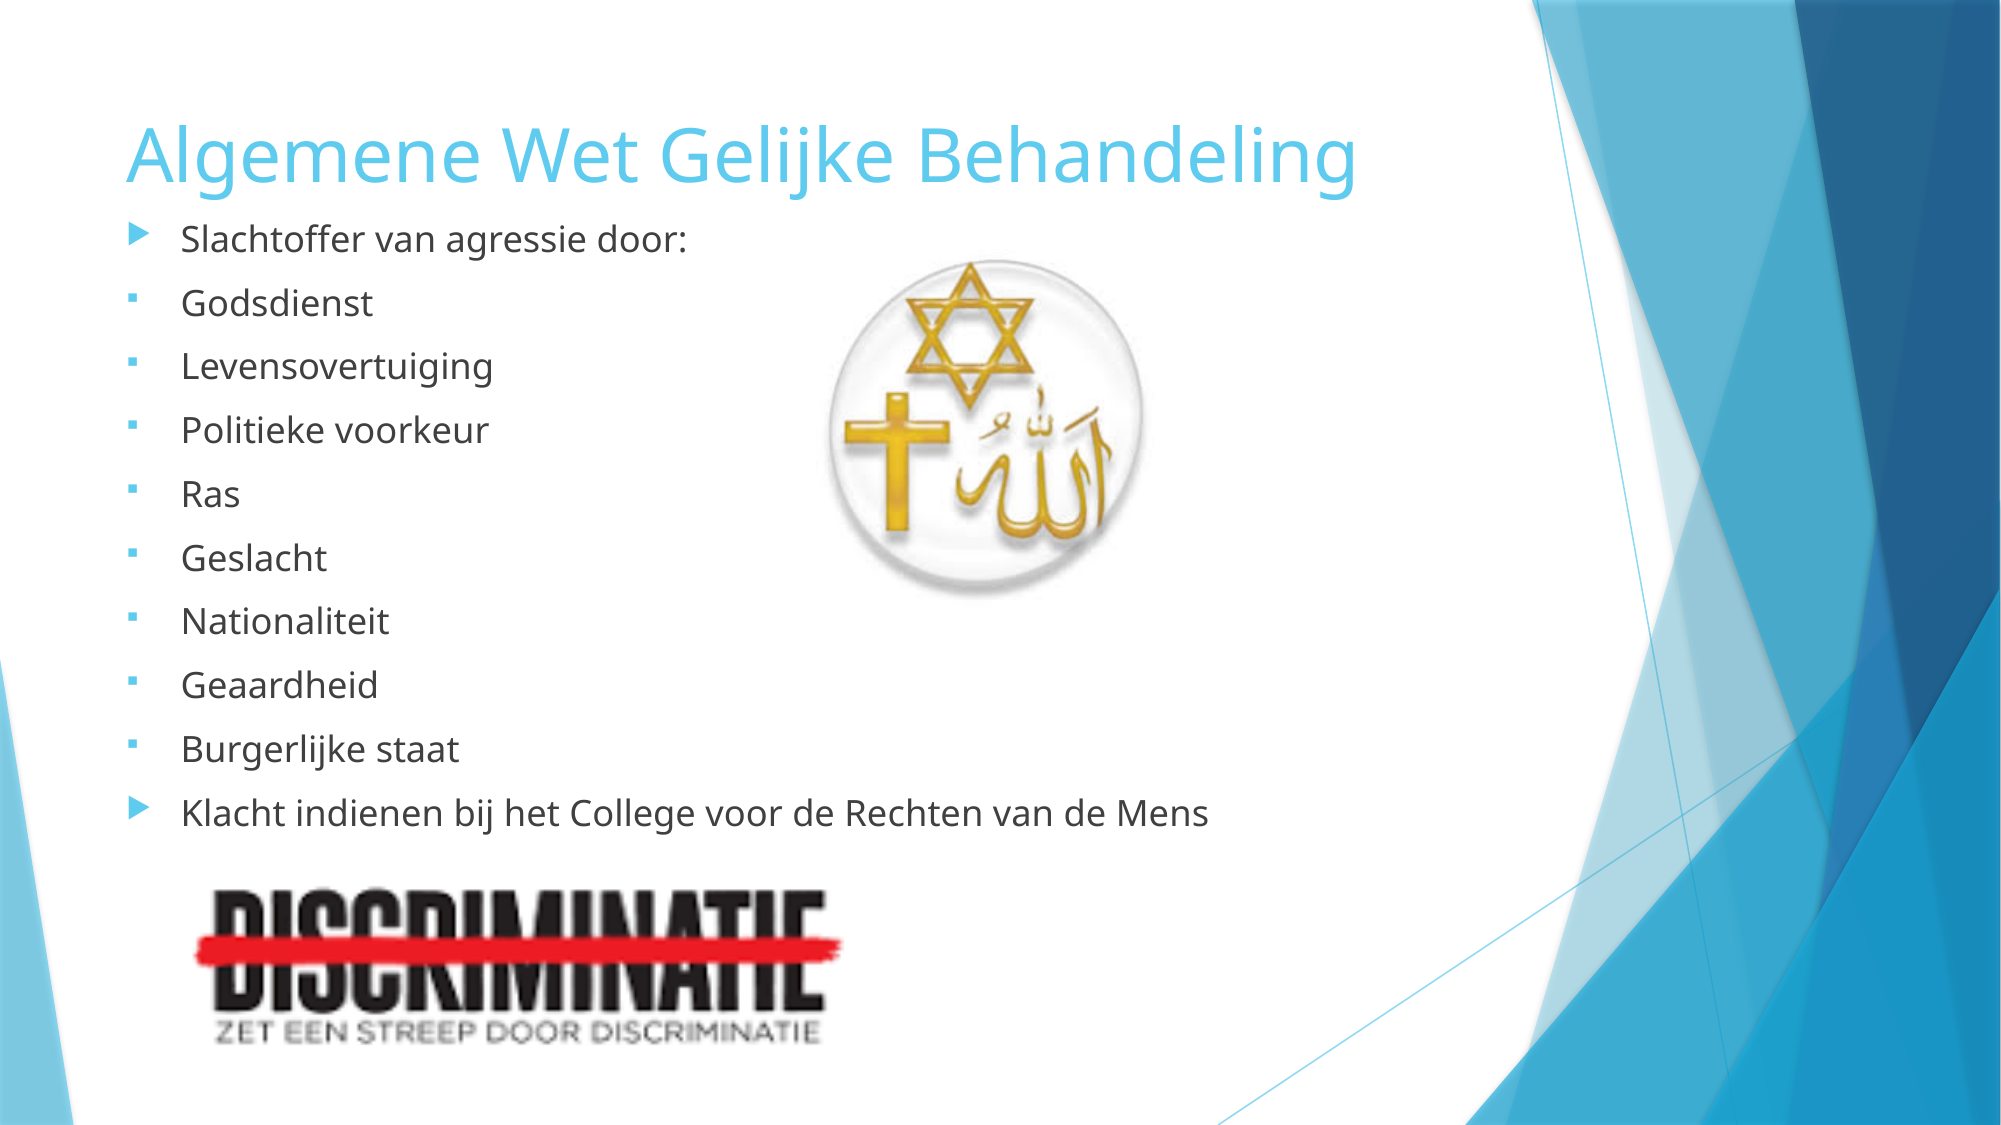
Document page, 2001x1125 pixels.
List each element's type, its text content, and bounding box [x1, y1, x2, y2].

picture [815, 248, 1159, 611]
picture [110, 844, 897, 1082]
list Slachtoffer van agressie door: Godsdienst Levensovertuiging Politieke voorkeur Ras Geslacht Nationaliteit Geaardheid Burgerlijke staat Klacht indienen bij het College voor de Rechten van de Mens [111, 208, 1522, 845]
title Algemene Wet Gelijke Behandeling [111, 99, 1522, 208]
